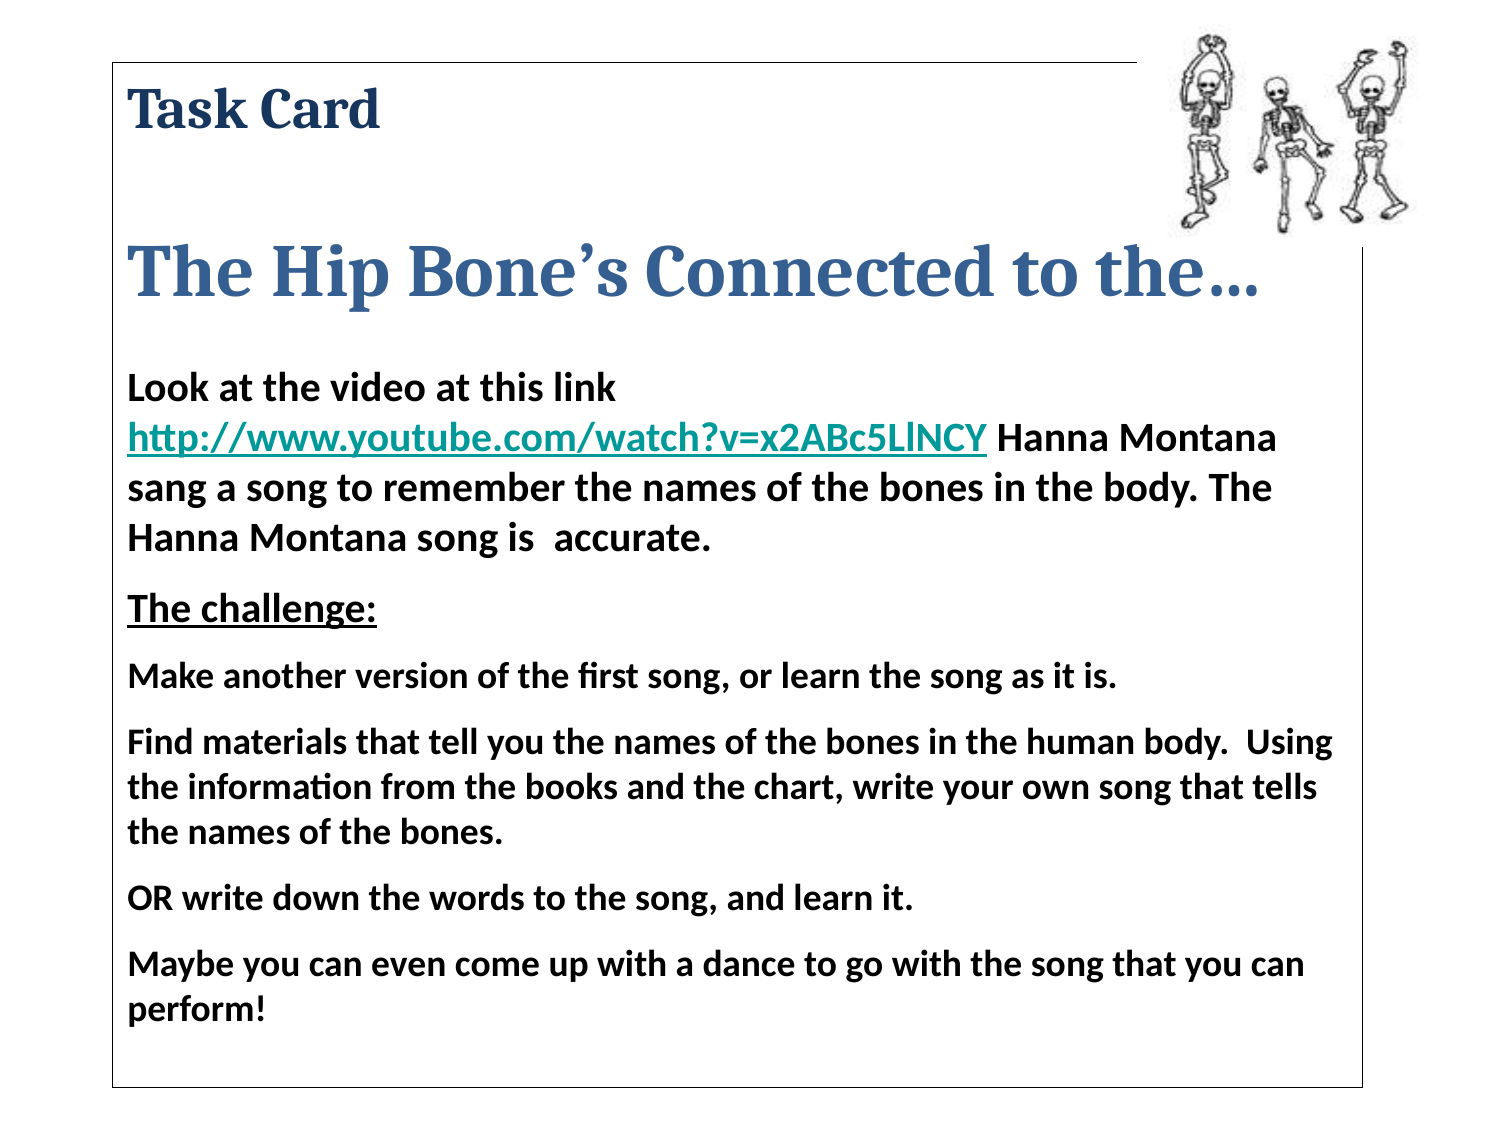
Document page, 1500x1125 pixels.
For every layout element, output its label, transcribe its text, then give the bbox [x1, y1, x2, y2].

picture [1137, 24, 1451, 248]
text_box Task Card The Hip Bone’s Connected to the… Look at the video at this link http://www.youtube.com/watch?v=x2ABc5LlNCY Hanna Montana sang a song to remember the names of the bones in the body. The Hanna Montana song is accurate. The challenge: Make another version of the first song, or learn the song as it is. Find materials that tell you the names of the bones in the human body. Using the information from the books and the chart, write your own song that tells the names of the bones. OR write down the words to the song, and learn it. Maybe you can even come up with a dance to go with the song that you can perform! [112, 62, 1363, 1088]
